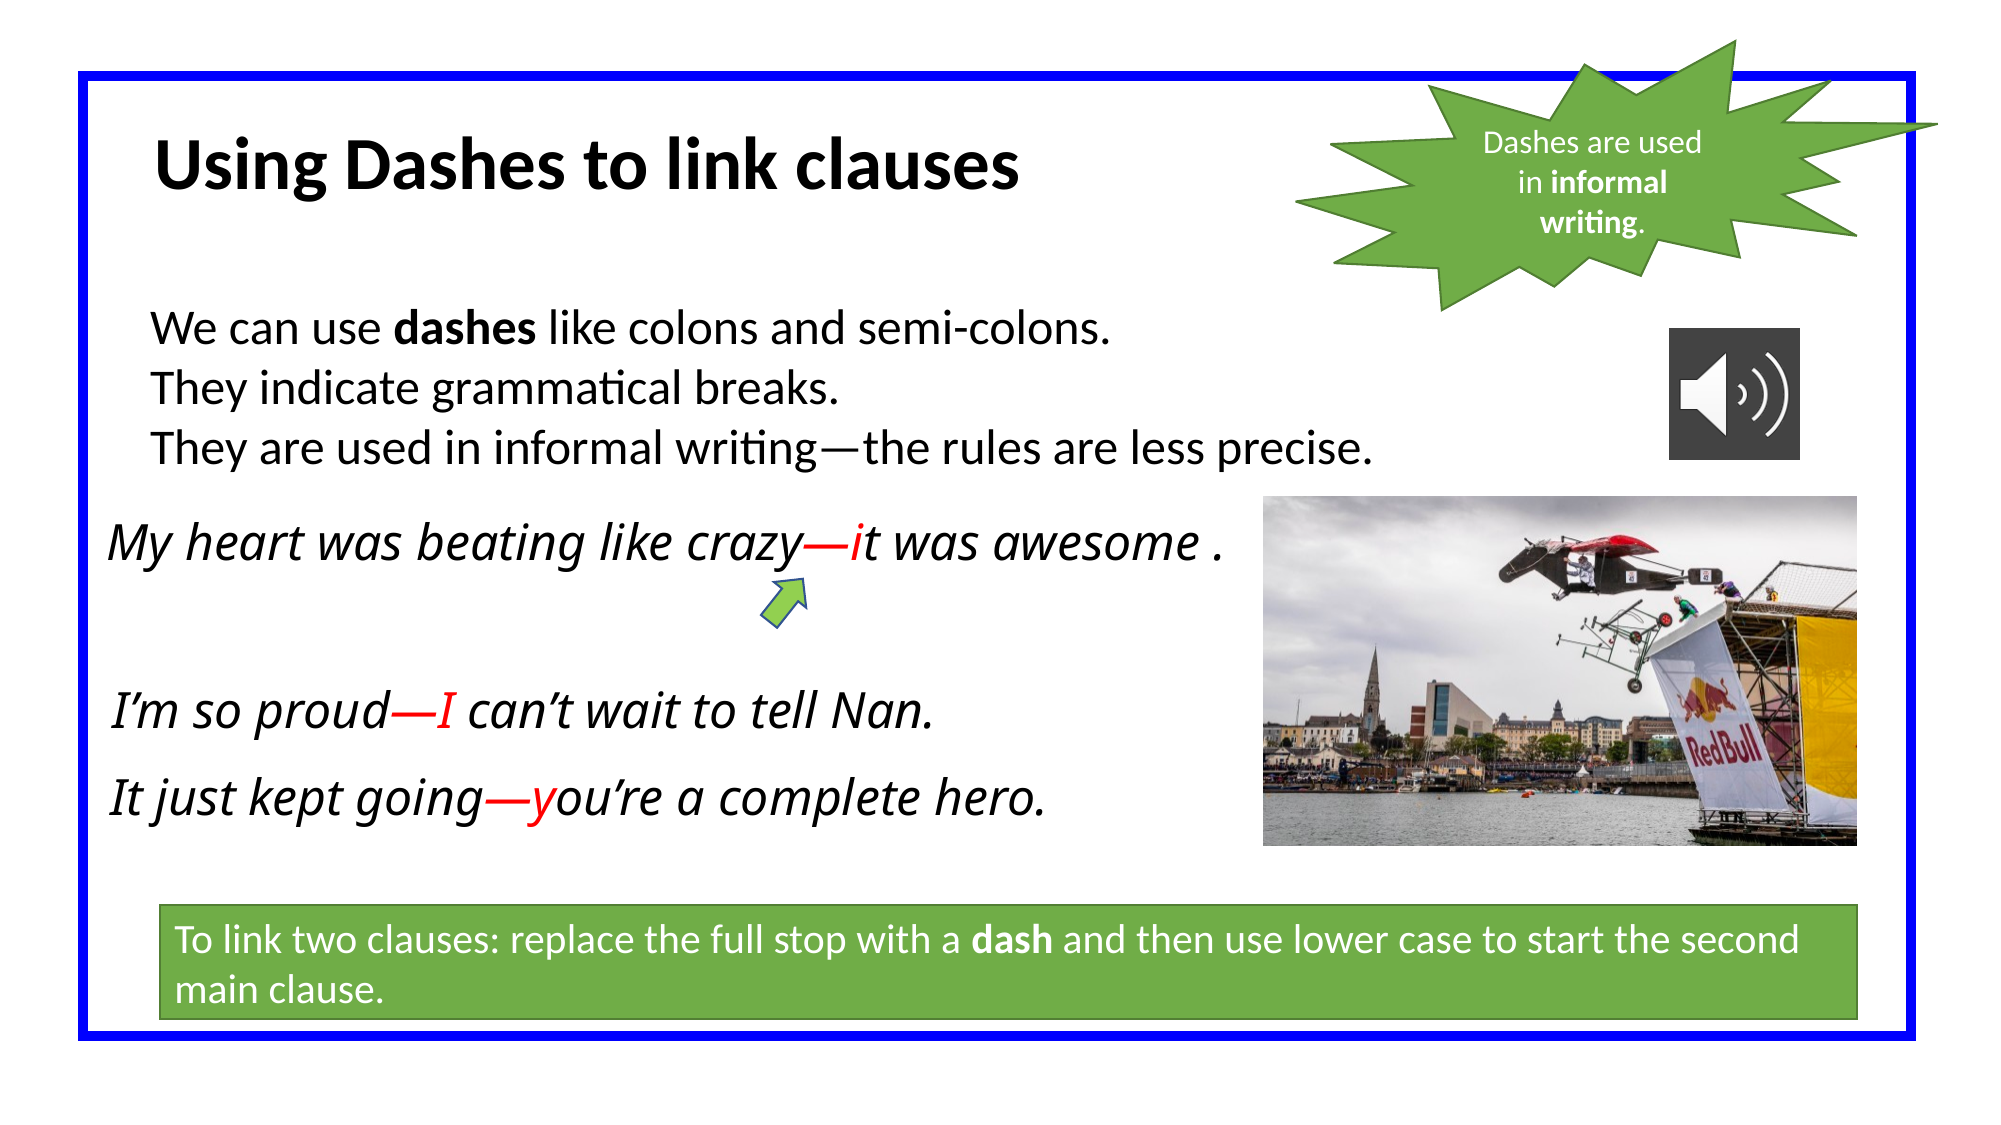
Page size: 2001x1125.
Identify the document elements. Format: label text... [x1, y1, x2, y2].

text_box Dashes are used in informal writing. [1295, 39, 1939, 312]
picture [1667, 327, 1802, 461]
picture [1262, 496, 1857, 846]
text_box Using Dashes to link clauses [139, 106, 1037, 212]
text_box My heart was beating like crazy—it was awesome . [79, 503, 1255, 578]
text_box [759, 577, 808, 630]
text_box I’m so proud—I can’t wait to tell Nan. [98, 670, 965, 746]
text_box [82, 75, 1912, 1037]
text_box To link two clauses: replace the full stop with a dash and then use lower case to start the second main clause. [159, 904, 1858, 1020]
text_box It just kept going—you’re a complete hero. [82, 757, 1077, 833]
text_box We can use dashes like colons and semi-colons. They indicate grammatical breaks. They are used in informal writing—the rules are less precise. [135, 287, 1857, 483]
